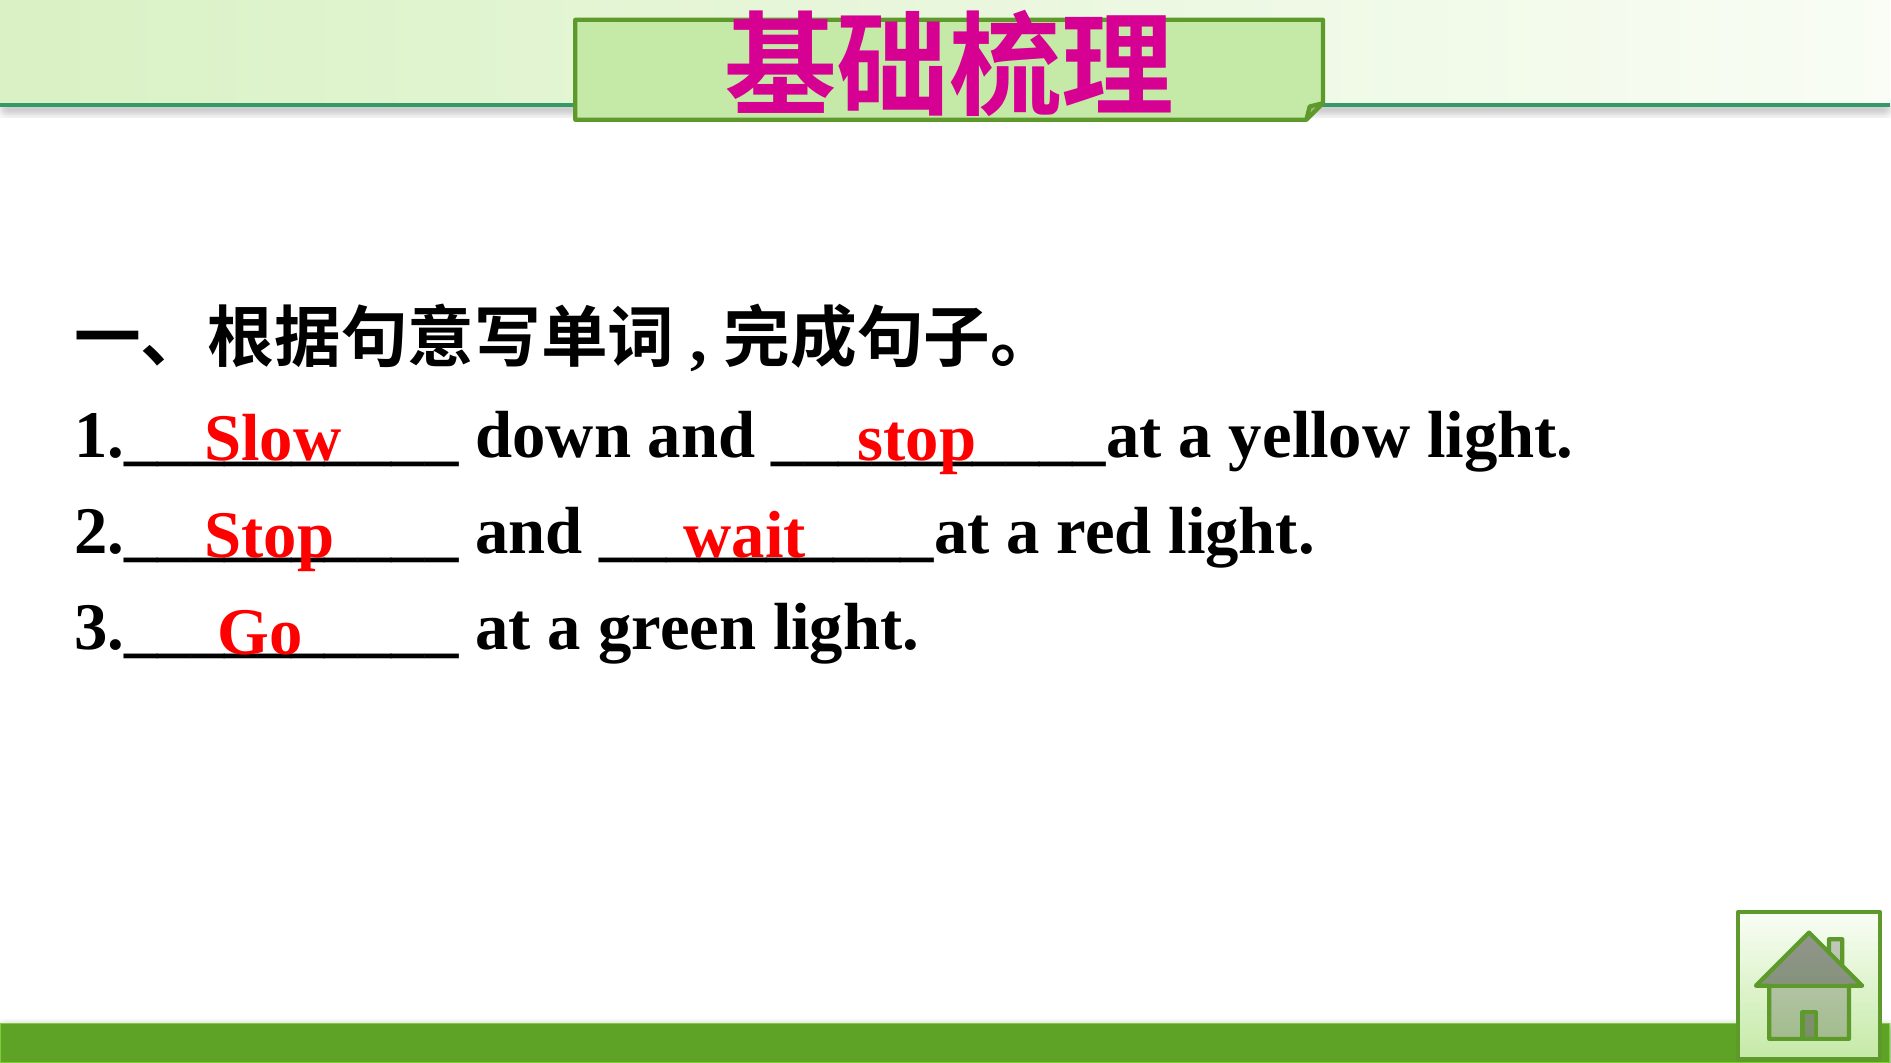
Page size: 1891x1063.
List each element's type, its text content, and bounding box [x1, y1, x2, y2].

text_box stop [843, 370, 992, 482]
text_box wait [668, 467, 821, 579]
text_box 一、根据句意写单词,完成句子。 1.__________ down and __________at a yellow light. 2.__________ and __________at a red light. 3.__________ at a green light. [59, 271, 1833, 670]
text_box Go [203, 564, 319, 676]
text_box Slow [189, 370, 374, 482]
text_box 基础梳理 [573, 17, 1326, 122]
text_box Stop [189, 467, 350, 579]
